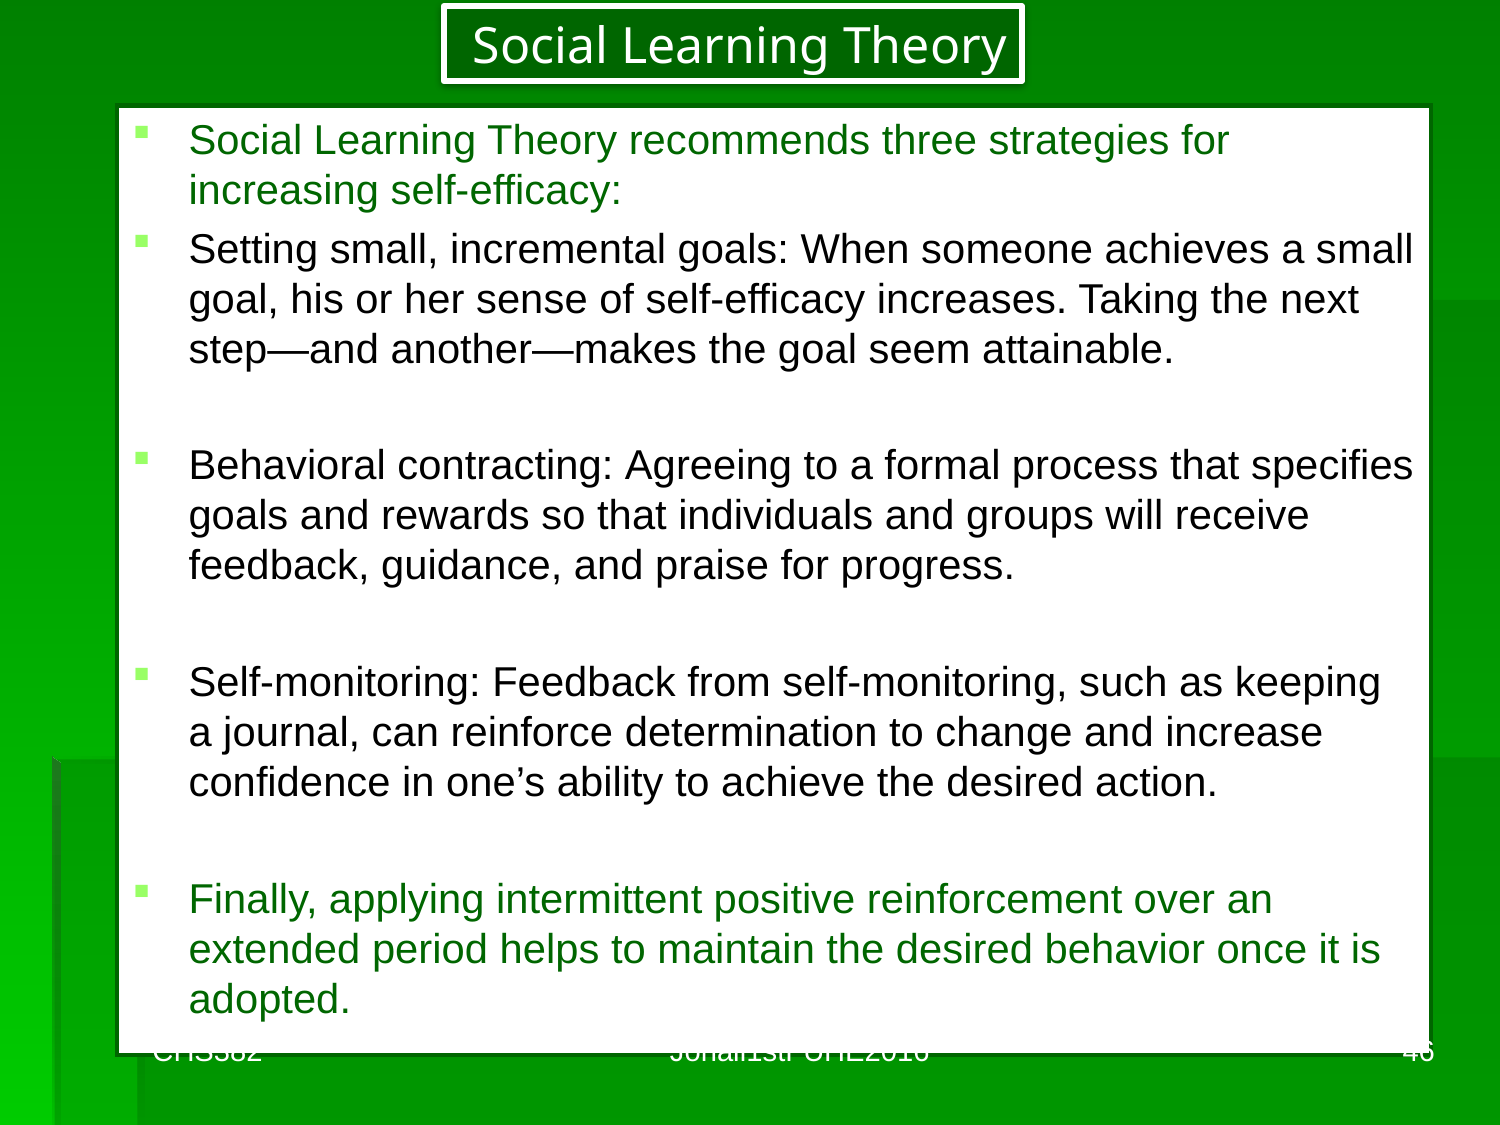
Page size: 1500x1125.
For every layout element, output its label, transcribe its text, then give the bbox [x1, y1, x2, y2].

list Social Learning Theory recommends three strategies for increasing self-efficacy: Setting small, incremental goals: When someone achieves a small goal, his or her sense of self-efficacy increases. Taking the next step—and another—makes the goal seem attainable. Behavioral contracting: Agreeing to a formal process that specifies goals and rewards so that individuals and groups will receive feedback, guidance, and praise for progress. Self-monitoring: Feedback from self-monitoring, such as keeping a journal, can reinforce determination to change and increase confidence in one’s ability to achieve the desired action. Finally, applying intermittent positive reinforcement over an extended period helps to maintain the desired behavior once it is adopted. [115, 103, 1433, 1057]
slide_number 46 [1137, 1024, 1451, 1103]
slide_number CHS382 [137, 1024, 450, 1103]
text_box Social Learning Theory [441, 3, 1025, 84]
footer Johali1stFUHE2016 [562, 1024, 1038, 1103]
